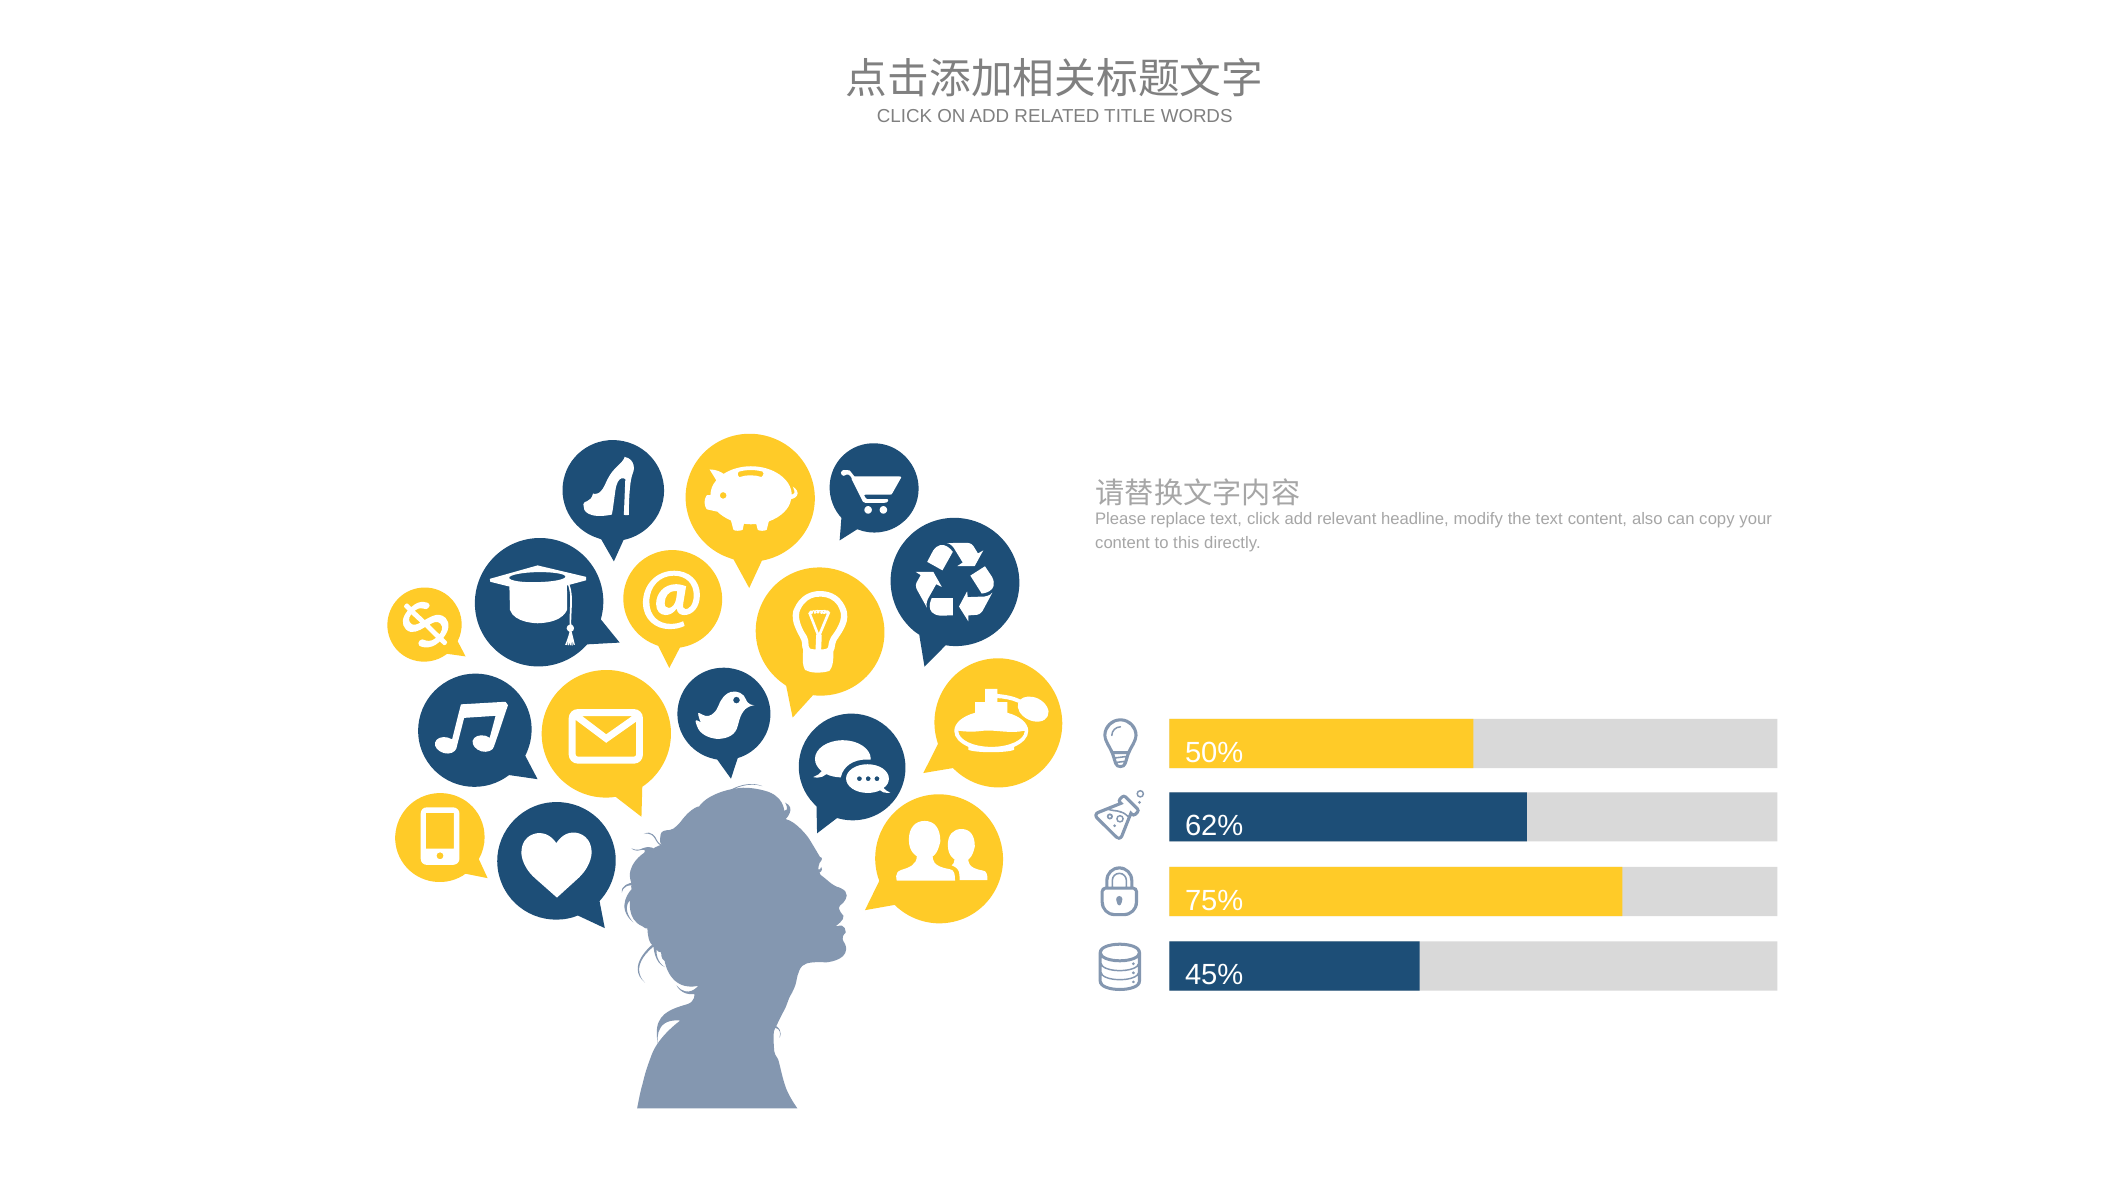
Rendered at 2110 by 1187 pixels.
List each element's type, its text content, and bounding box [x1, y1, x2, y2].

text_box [1166, 939, 1420, 997]
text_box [1166, 790, 1527, 848]
text_box [1420, 940, 1778, 992]
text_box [1166, 865, 1623, 923]
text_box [382, 425, 1070, 1109]
text_box CLICK ON ADD RELATED TITLE WORDS [852, 95, 1257, 130]
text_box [1094, 789, 1145, 840]
text_box [1623, 866, 1778, 917]
text_box [1527, 791, 1778, 843]
text_box 点击添加相关标题文字 [803, 44, 1307, 107]
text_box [1166, 717, 1474, 775]
text_box [1474, 718, 1778, 769]
text_box Please replace text, click add relevant headline, modify the text content, also can copy your content to this directly. [1095, 503, 1778, 552]
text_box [1103, 718, 1138, 769]
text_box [1100, 866, 1139, 917]
text_box 请替换文字内容 [1095, 467, 1301, 503]
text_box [1098, 942, 1142, 992]
